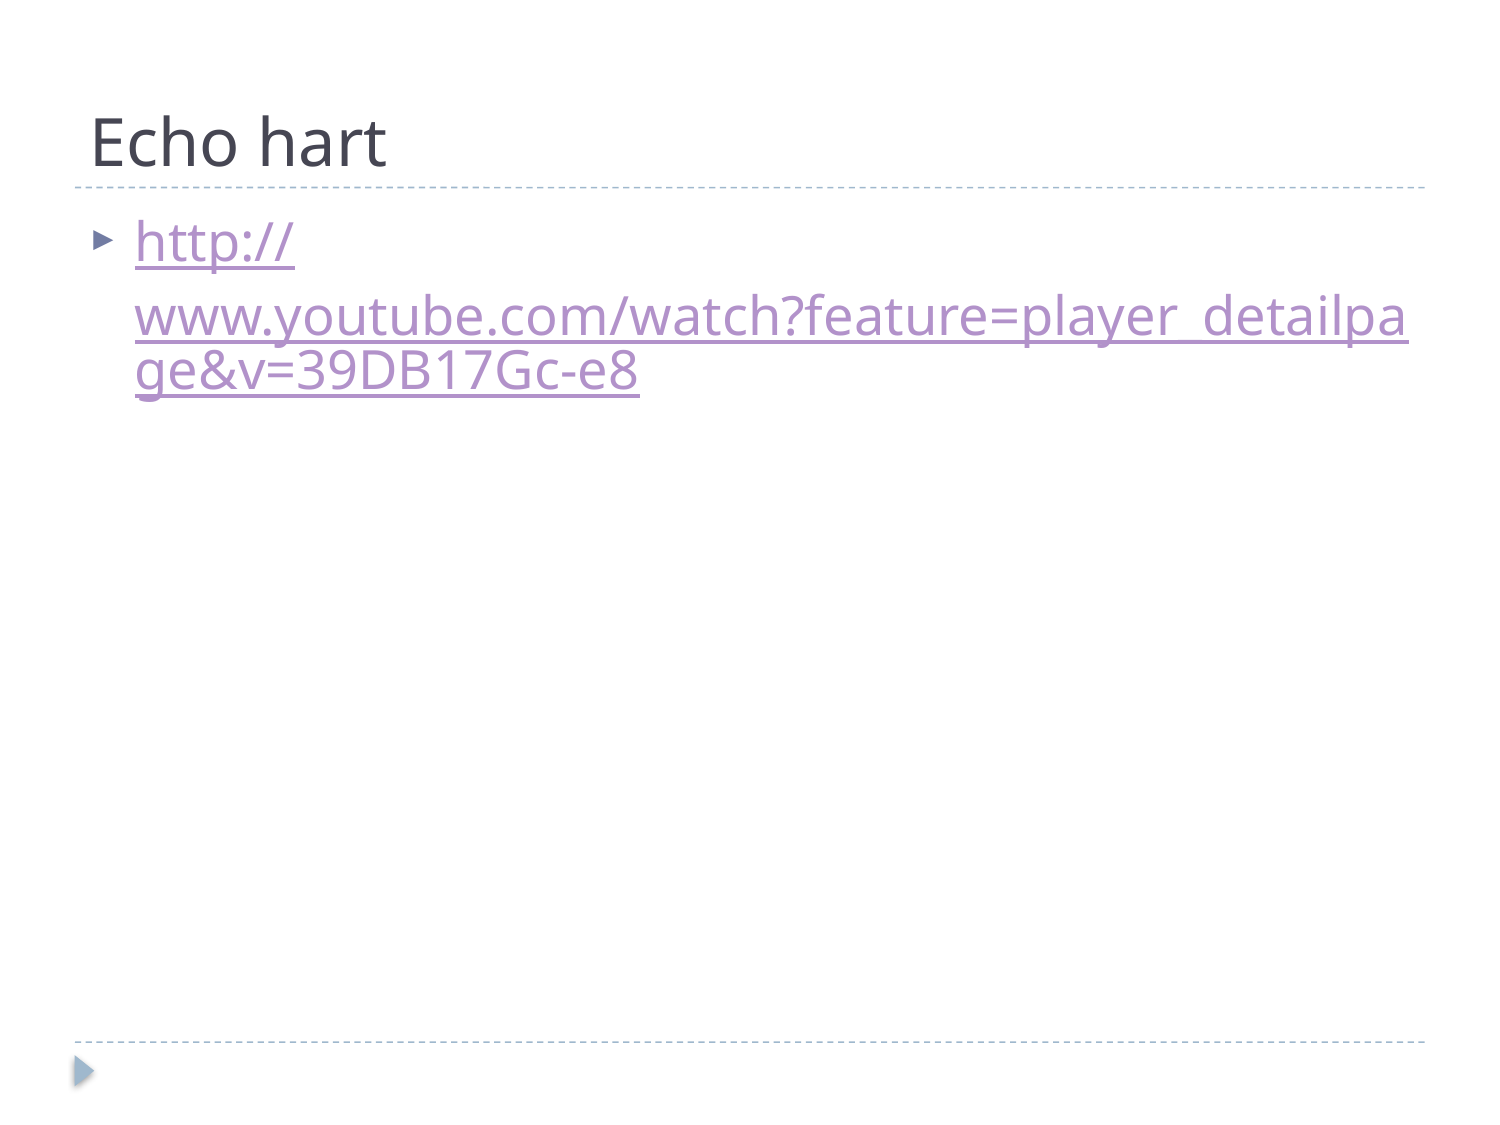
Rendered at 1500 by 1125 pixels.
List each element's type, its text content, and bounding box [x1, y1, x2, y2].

list http://www.youtube.com/watch?feature=player_detailpage&v=39DB17Gc-e8 [75, 200, 1425, 1010]
title Echo hart [75, 24, 1425, 188]
